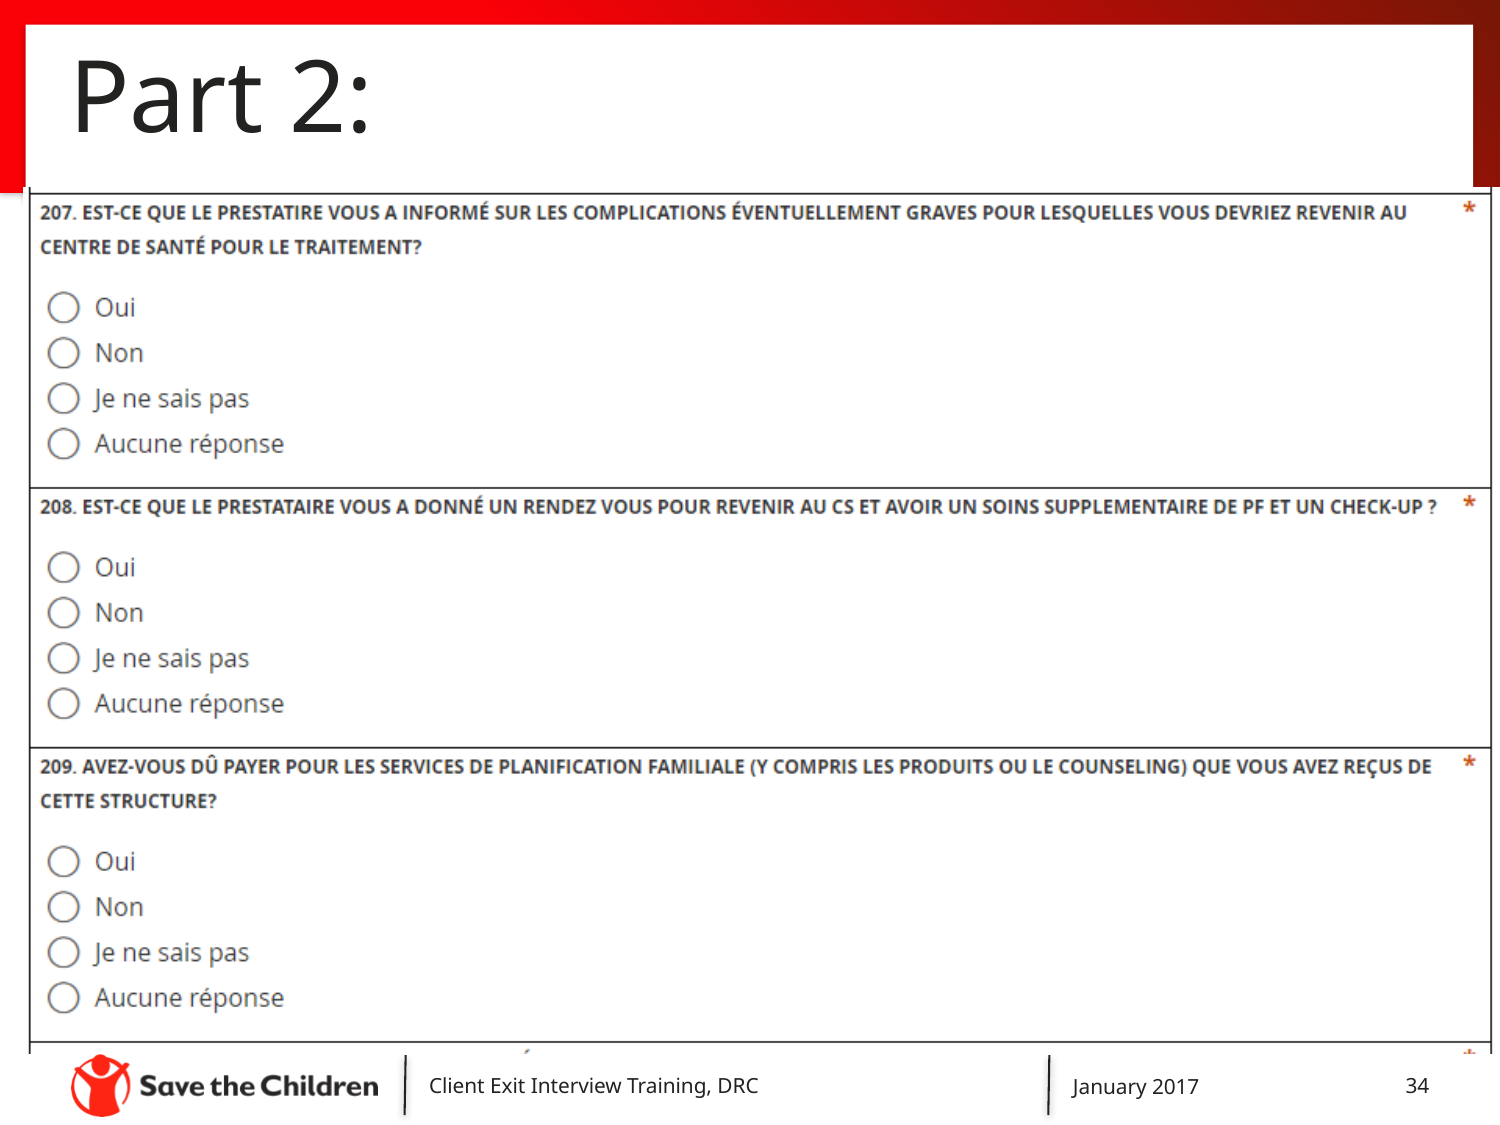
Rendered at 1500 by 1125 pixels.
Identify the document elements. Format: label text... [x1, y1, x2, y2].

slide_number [1057, 1063, 1317, 1117]
title Part 2: [69, 50, 1429, 186]
slide_number 34 [1317, 1063, 1445, 1117]
picture [22, 187, 1500, 1117]
footer Client Exit Interview Training, DRC [414, 1063, 1042, 1117]
